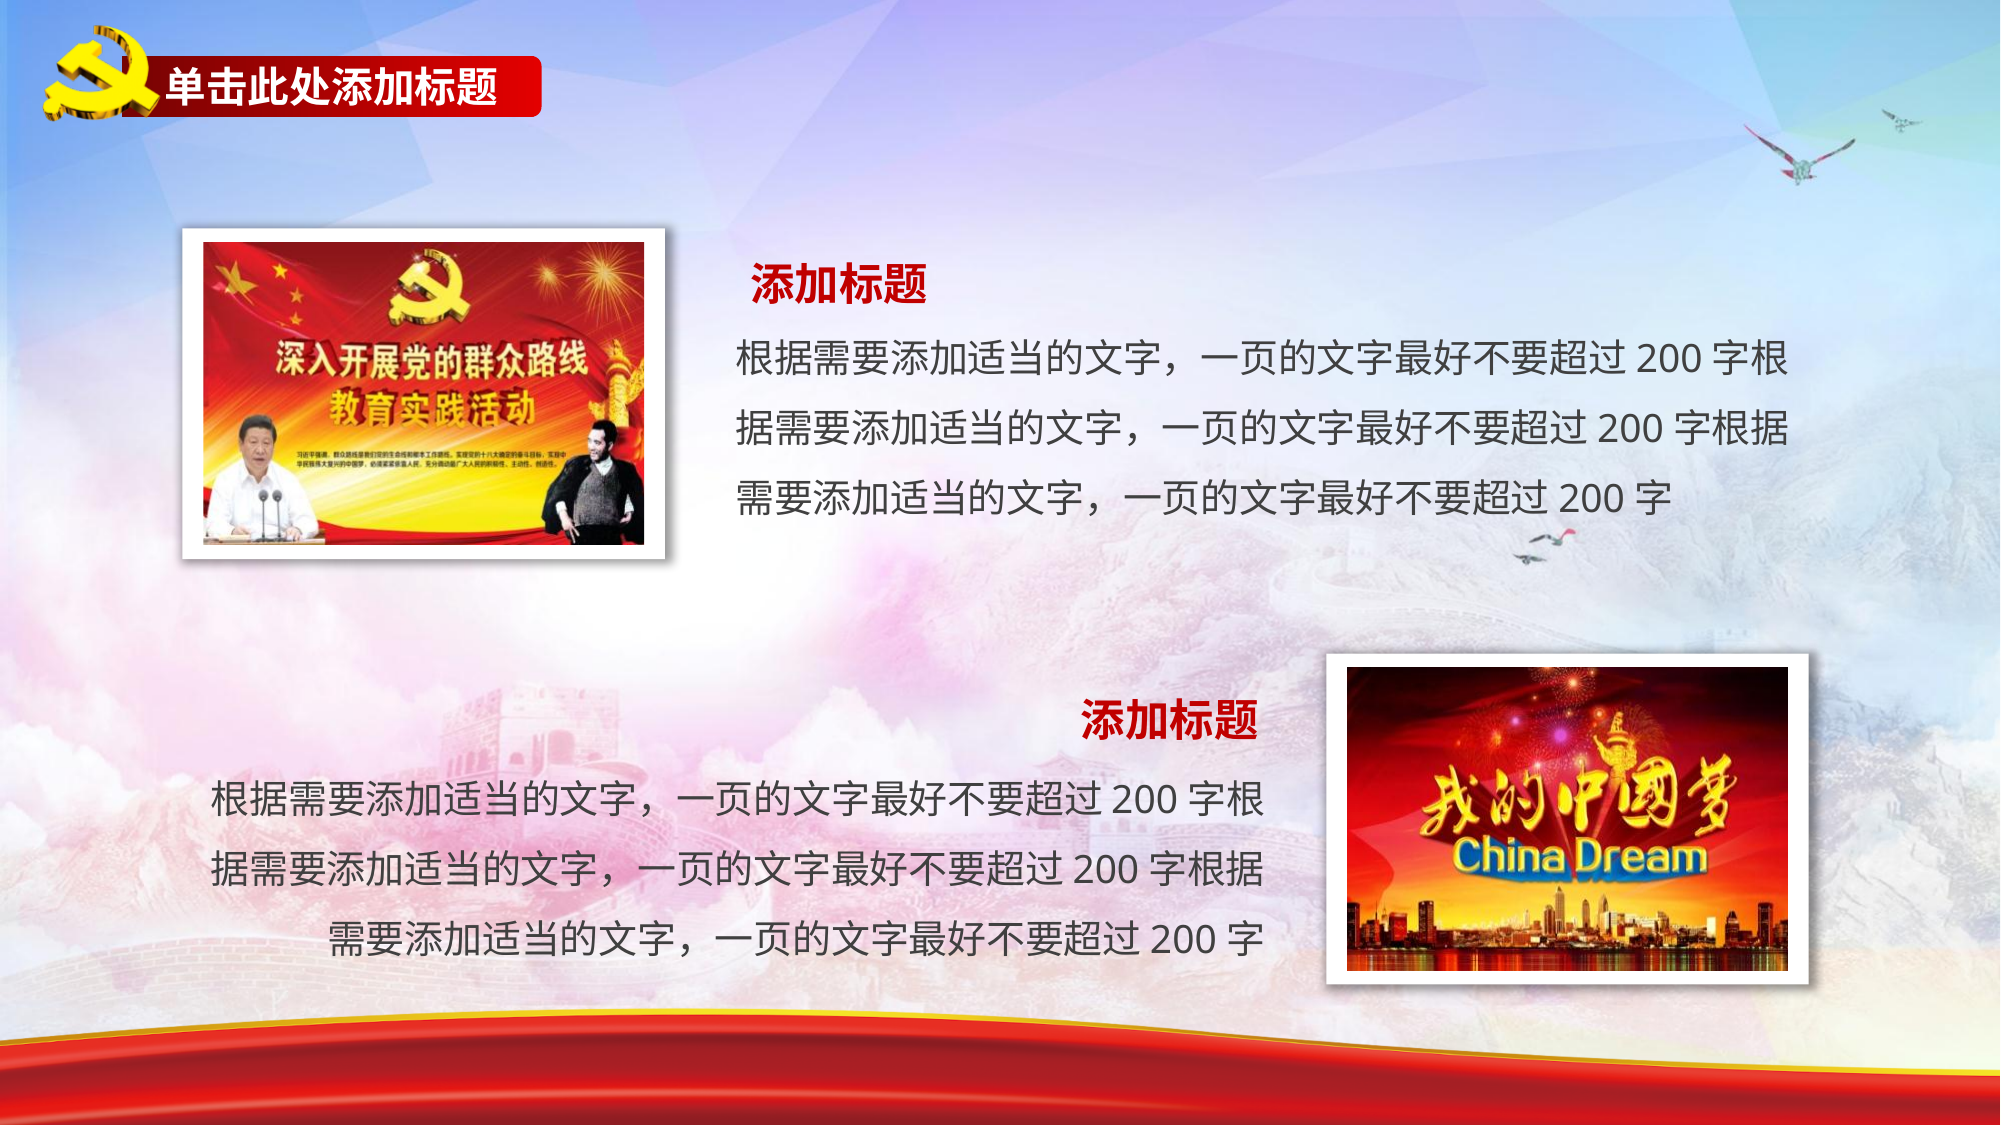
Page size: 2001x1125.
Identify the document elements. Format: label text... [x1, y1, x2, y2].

text_box [1325, 653, 1810, 938]
text_box 添加标题 [1065, 673, 1274, 753]
text_box [181, 227, 666, 560]
text_box 根据需要添加适当的文字，一页的文字最好不要超过200字根据需要添加适当的文字，一页的文字最好不要超过200字根据需要添加适当的文字，一页的文字最好不要超过200字 [725, 305, 1828, 544]
text_box [1346, 667, 1789, 938]
text_box 单击此处添加标题 [178, 53, 514, 119]
text_box [202, 242, 645, 546]
text_box 添加标题 [735, 238, 943, 317]
text_box [514, 54, 543, 118]
text_box 根据需要添加适当的文字，一页的文字最好不要超过200字根据需要添加适当的文字，一页的文字最好不要超过200字根据需要添加适当的文字，一页的文字最好不要超过200字 [172, 746, 1275, 938]
picture [0, 0, 2001, 1125]
